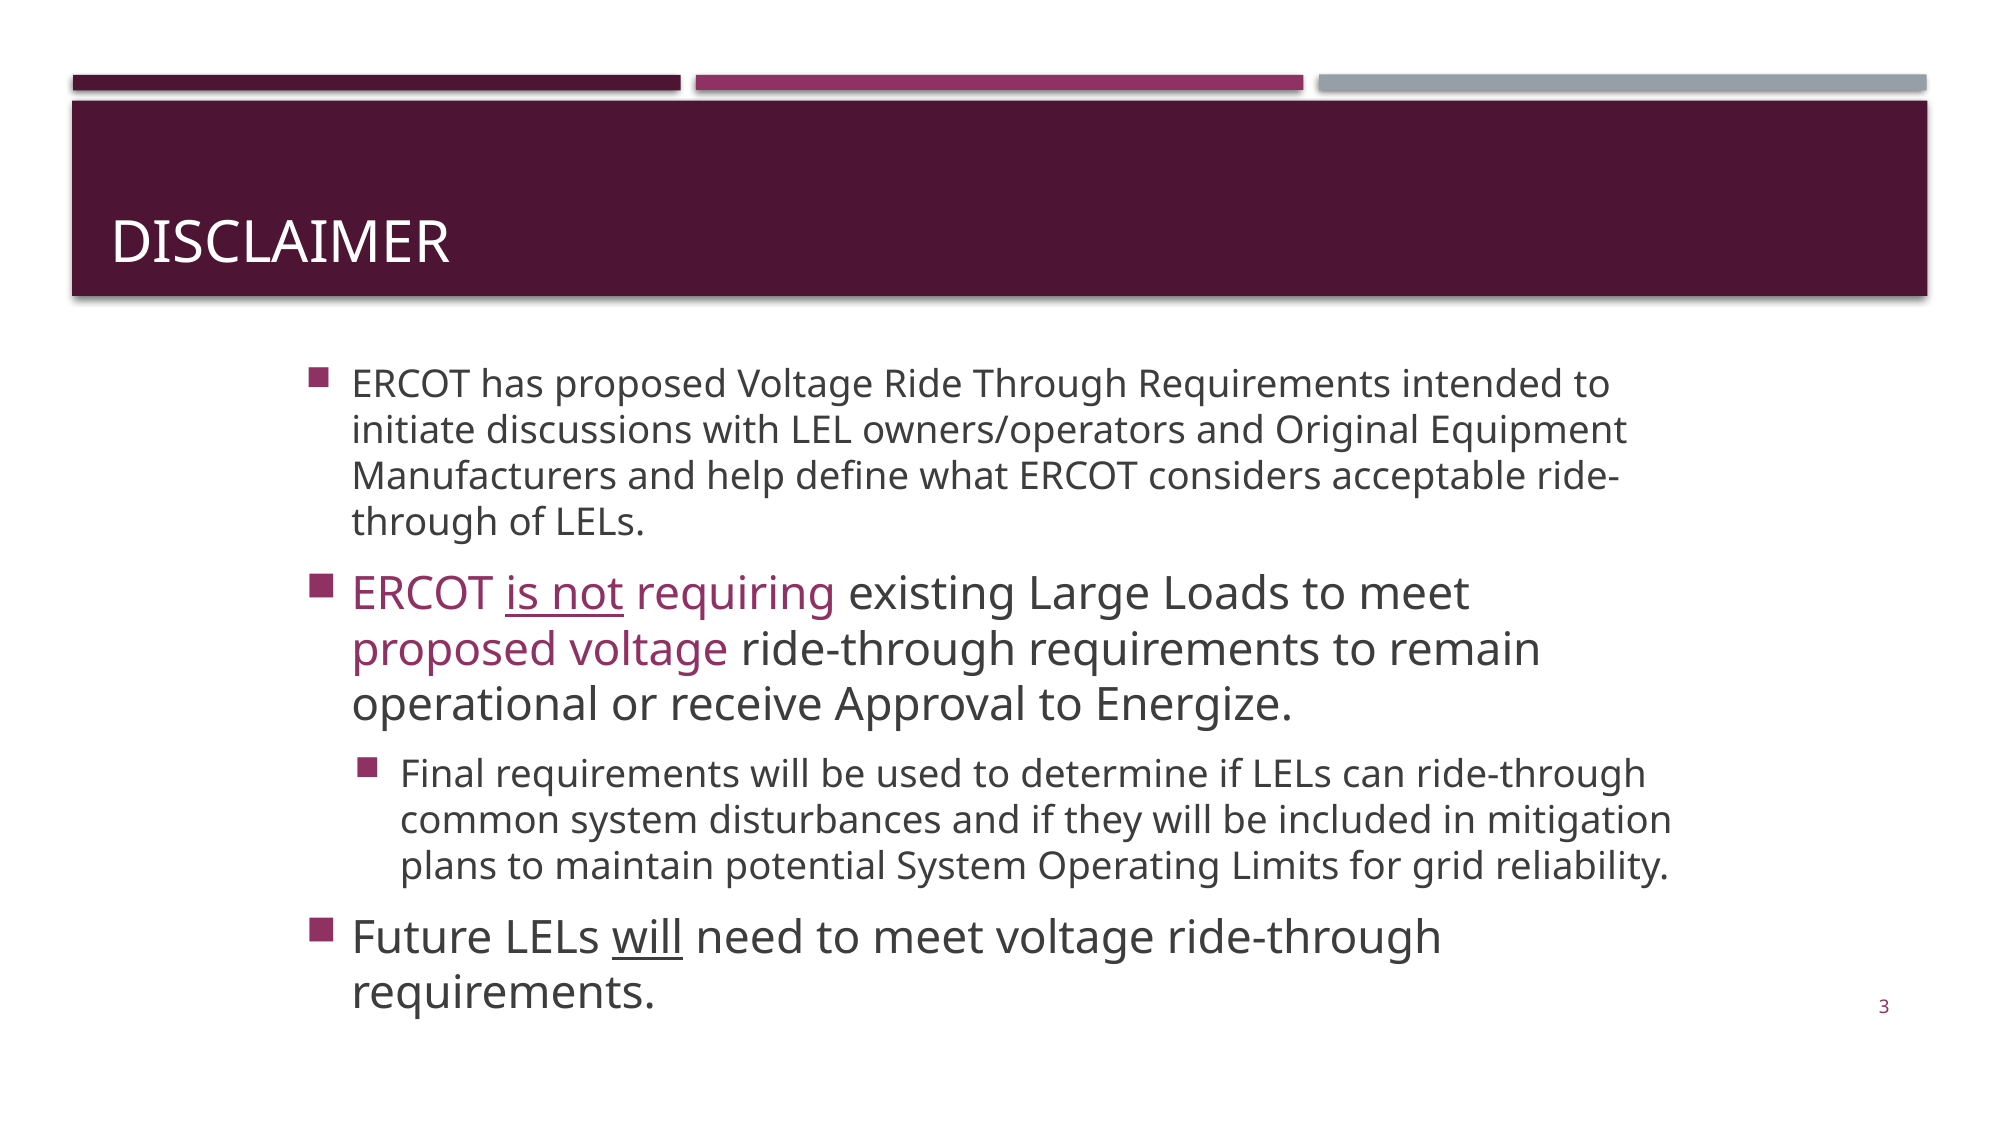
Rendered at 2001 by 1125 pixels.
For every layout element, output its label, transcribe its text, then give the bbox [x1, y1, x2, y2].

list ERCOT has proposed Voltage Ride Through Requirements intended to initiate discussions with LEL owners/operators and Original Equipment Manufacturers and help define what ERCOT considers acceptable ride-through of LELs. ERCOT is not requiring existing Large Loads to meet proposed voltage ride-through requirements to remain operational or receive Approval to Energize. Final requirements will be used to determine if LELs can ride-through common system disturbances and if they will be included in mitigation plans to maintain potential System Operating Limits for grid reliability. Future LELs will need to meet voltage ride-through requirements. [290, 349, 1703, 1028]
title Disclaimer [95, 115, 1905, 282]
slide_number 3 [1732, 977, 1905, 1037]
